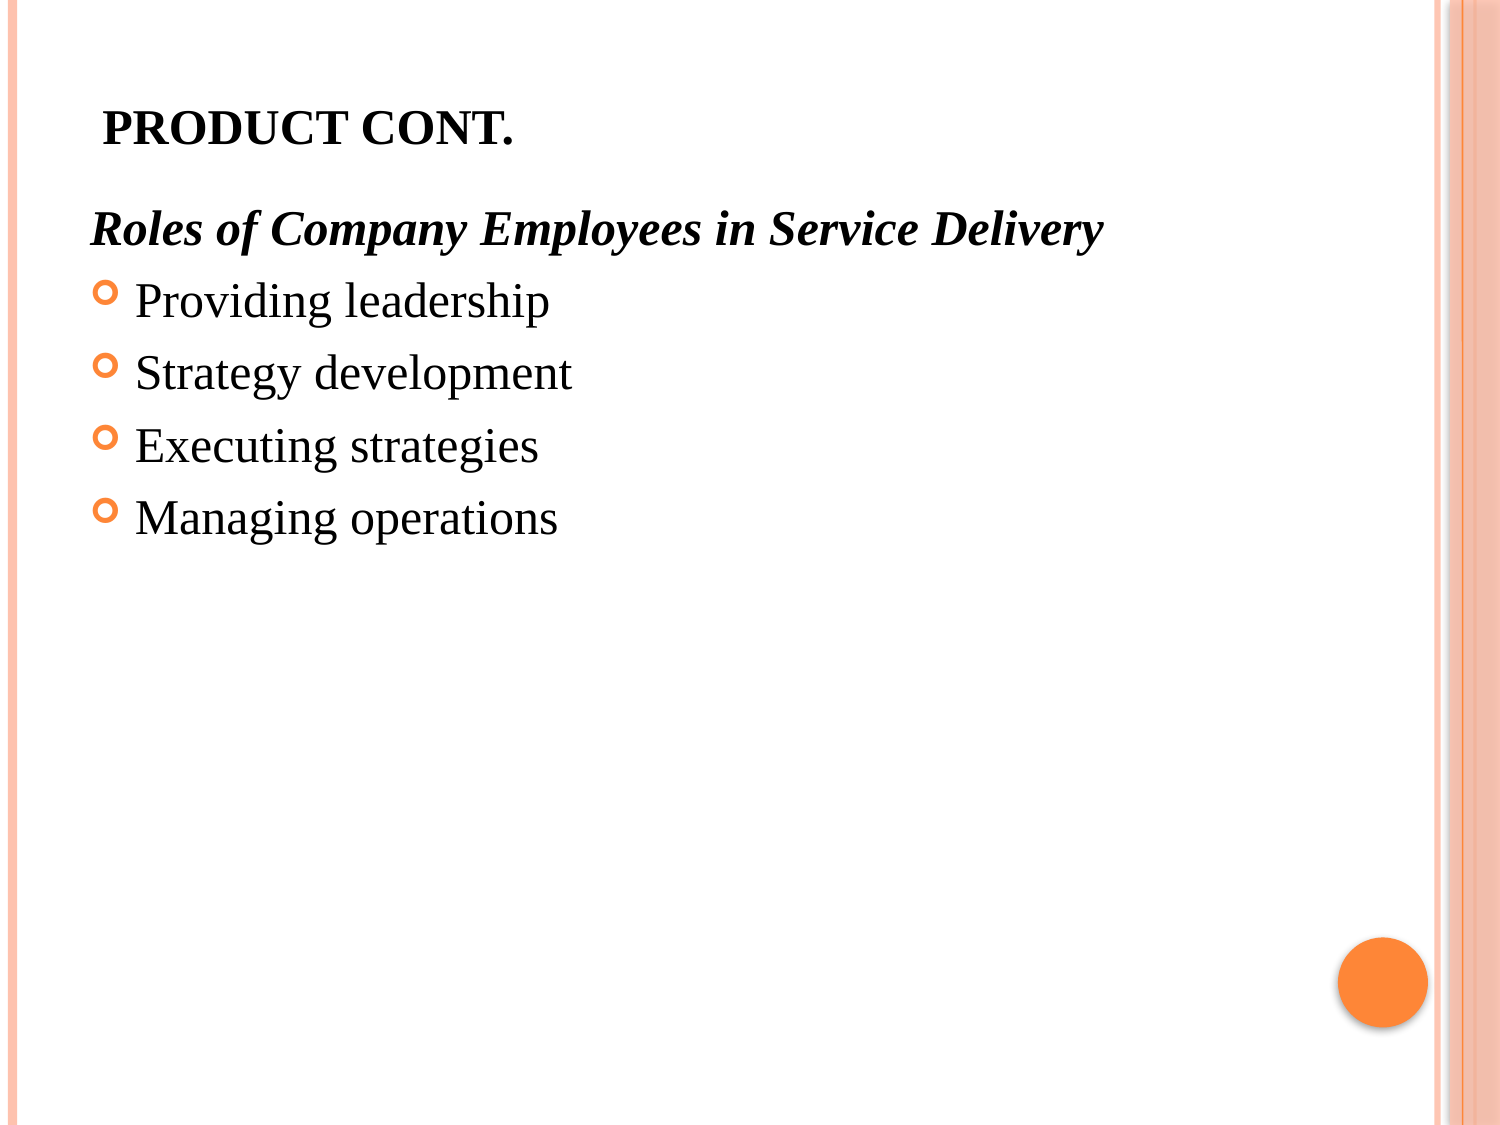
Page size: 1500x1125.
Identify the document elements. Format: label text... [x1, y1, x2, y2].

title Product Cont. [75, 45, 1425, 163]
list Roles of Company Employees in Service Delivery Providing leadership Strategy development Executing strategies Managing operations [75, 187, 1425, 1005]
